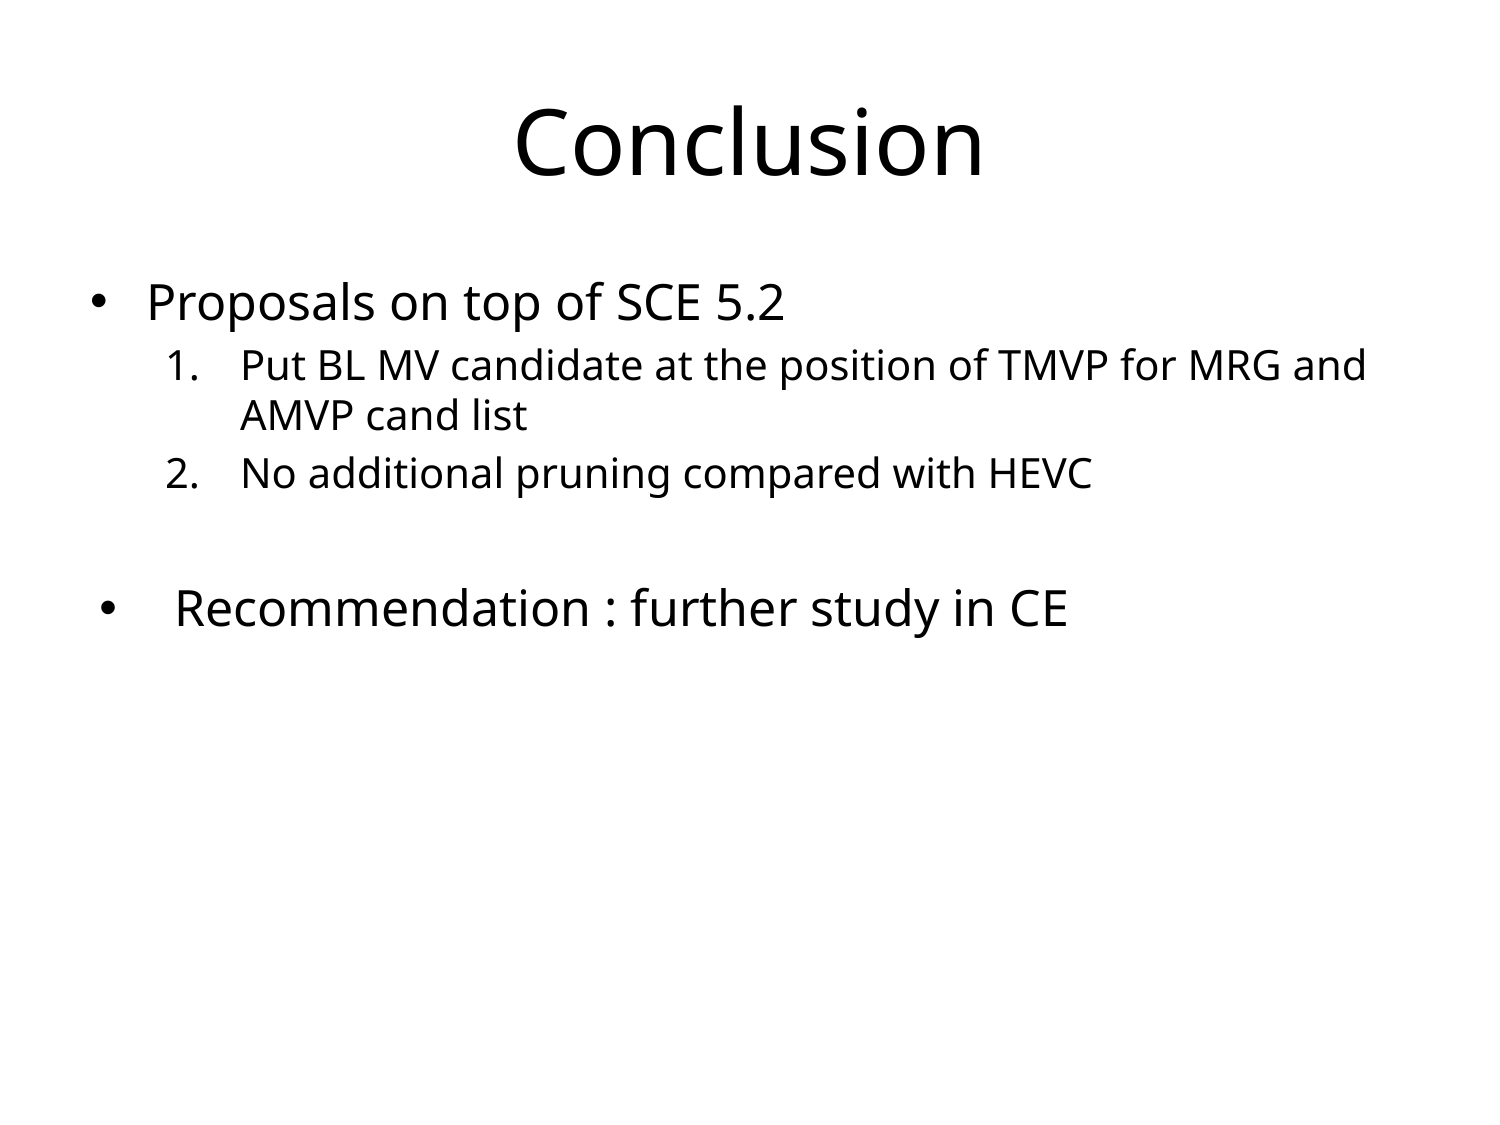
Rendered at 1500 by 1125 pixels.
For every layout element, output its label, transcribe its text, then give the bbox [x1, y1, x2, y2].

title Conclusion [75, 45, 1425, 233]
list Proposals on top of SCE 5.2 Put BL MV candidate at the position of TMVP for MRG and AMVP cand list No additional pruning compared with HEVC Recommendation : further study in CE [75, 262, 1425, 1005]
